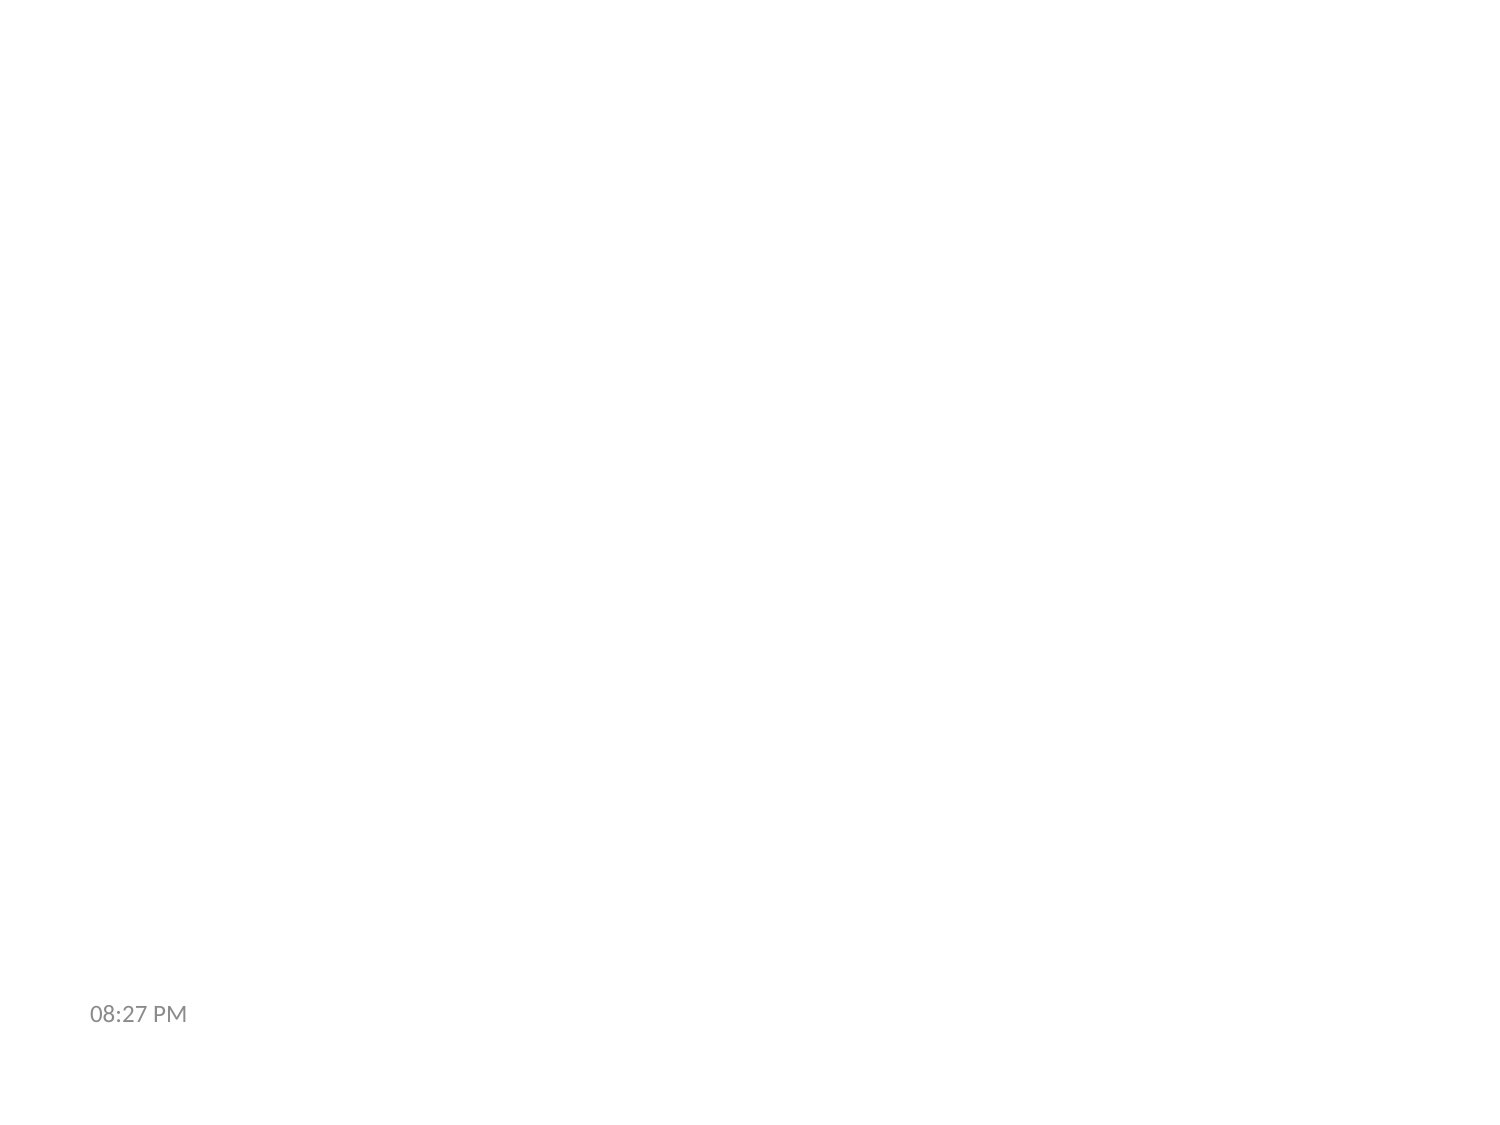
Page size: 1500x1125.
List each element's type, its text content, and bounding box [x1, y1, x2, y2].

text_box 3:35 PM [75, 982, 425, 1043]
